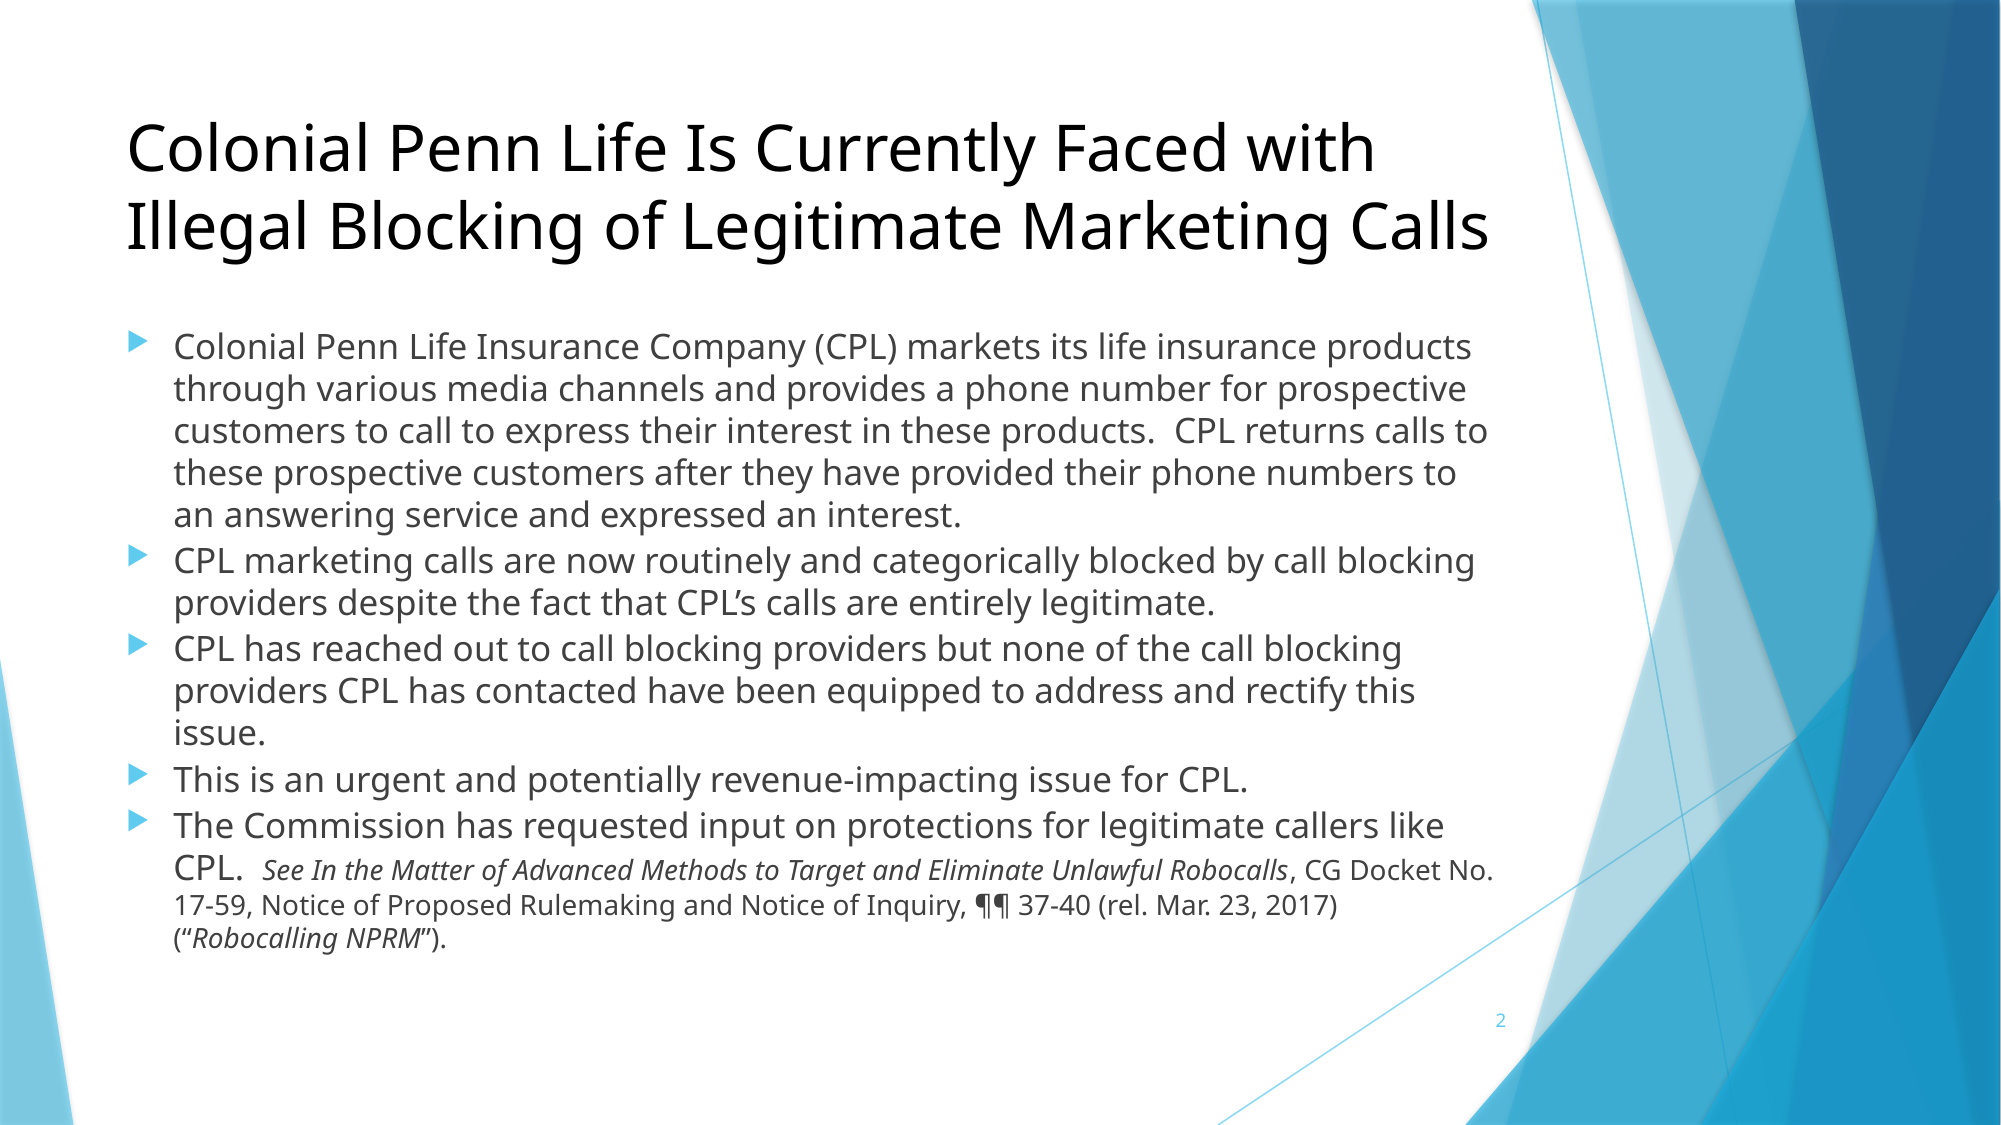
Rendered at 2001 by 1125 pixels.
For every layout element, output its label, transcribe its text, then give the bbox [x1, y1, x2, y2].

slide_number 2 [1409, 991, 1522, 1051]
list Colonial Penn Life Insurance Company (CPL) markets its life insurance products through various media channels and provides a phone number for prospective customers to call to express their interest in these products. CPL returns calls to these prospective customers after they have provided their phone numbers to an answering service and expressed an interest. CPL marketing calls are now routinely and categorically blocked by call blocking providers despite the fact that CPL’s calls are entirely legitimate. CPL has reached out to call blocking providers but none of the call blocking providers CPL has contacted have been equipped to address and rectify this issue. This is an urgent and potentially revenue-impacting issue for CPL. The Commission has requested input on protections for legitimate callers like CPL. See In the Matter of Advanced Methods to Target and Eliminate Unlawful Robocalls, CG Docket No. 17-59, Notice of Proposed Rulemaking and Notice of Inquiry, ¶¶ 37-40 (rel. Mar. 23, 2017) (“Robocalling NPRM”). [111, 316, 1522, 991]
title Colonial Penn Life Is Currently Faced with Illegal Blocking of Legitimate Marketing Calls [111, 99, 1716, 317]
